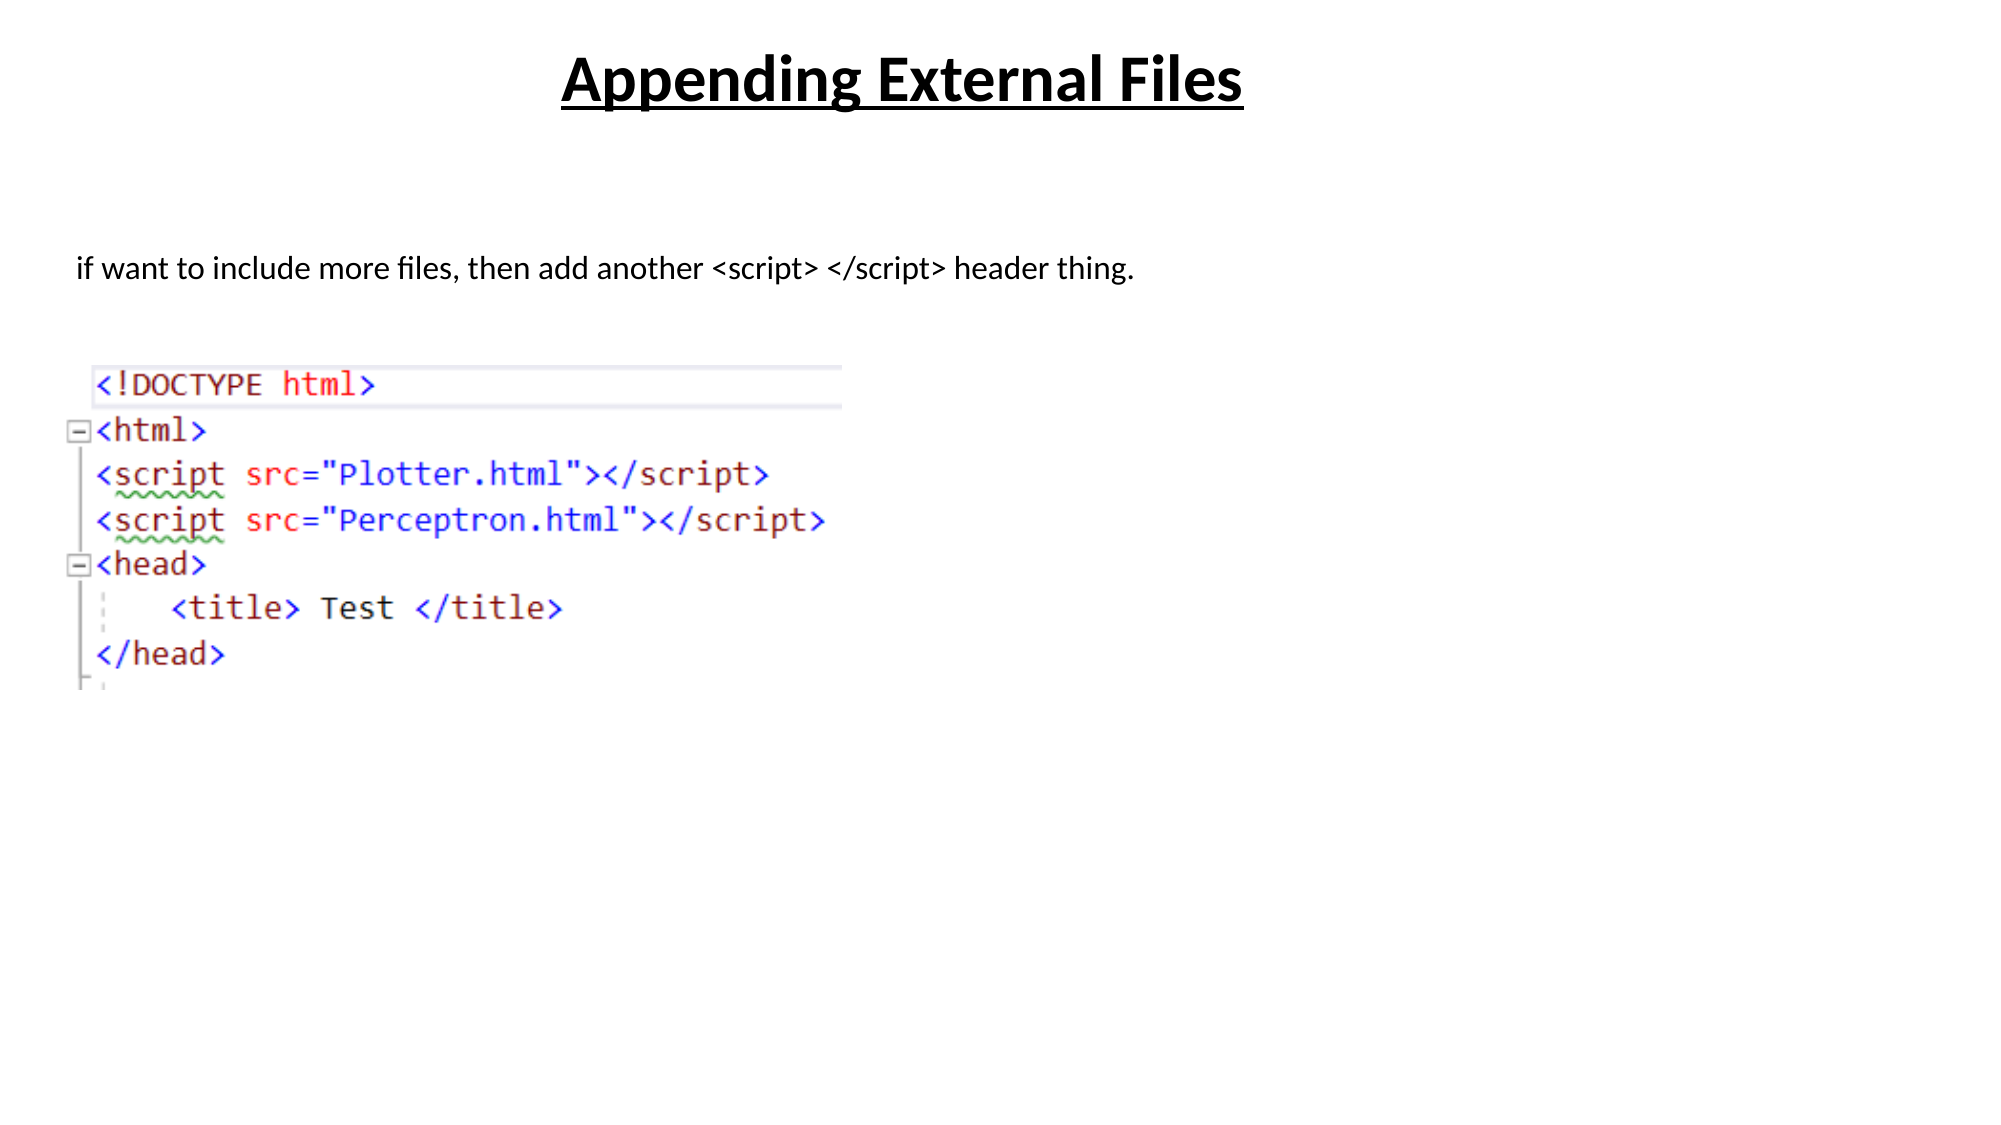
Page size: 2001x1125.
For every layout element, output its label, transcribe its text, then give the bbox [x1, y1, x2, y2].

text_box Appending External Files [546, 27, 1371, 123]
text_box if want to include more files, then add another <script> </script> header thing. [61, 238, 1228, 294]
picture [48, 365, 842, 690]
